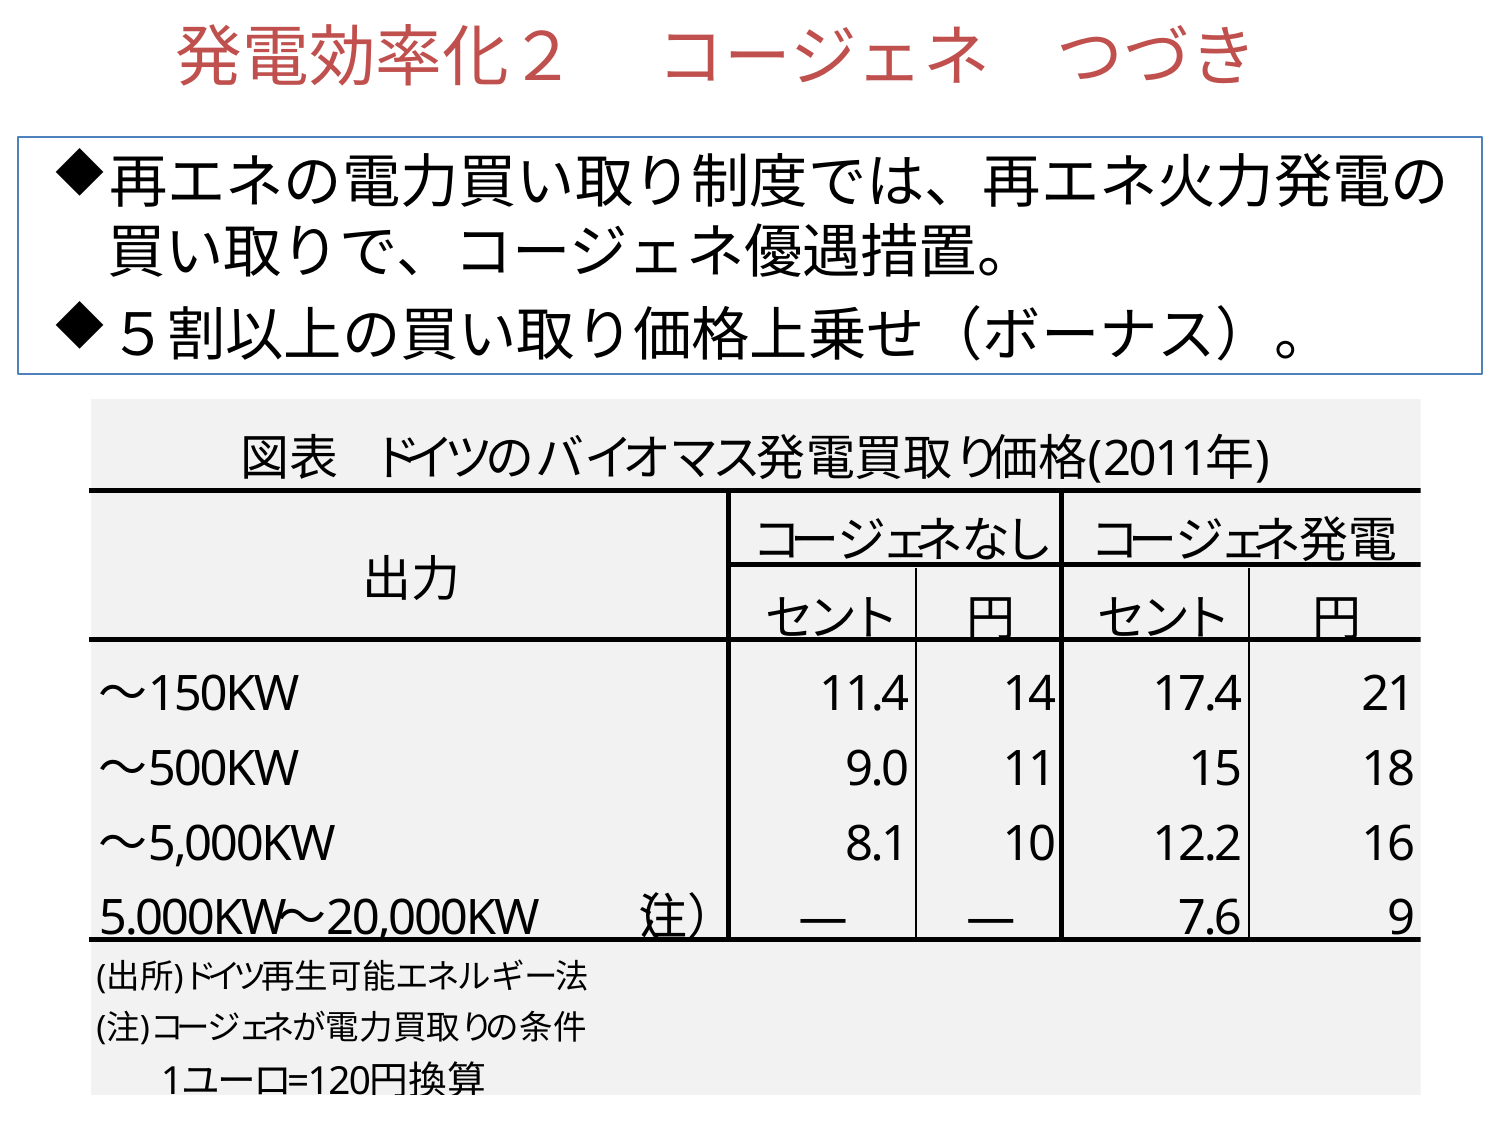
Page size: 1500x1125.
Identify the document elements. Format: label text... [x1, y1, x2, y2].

text_box 再エネの電力買い取り制度では、再エネ火力発電の買い取りで、コージェネ優遇措置。 ５割以上の買い取り価格上乗せ（ボーナス）。 [17, 137, 1483, 375]
text_box 発電効率化２ コージェネ つづき [64, 5, 1436, 101]
picture [88, 396, 1424, 1097]
